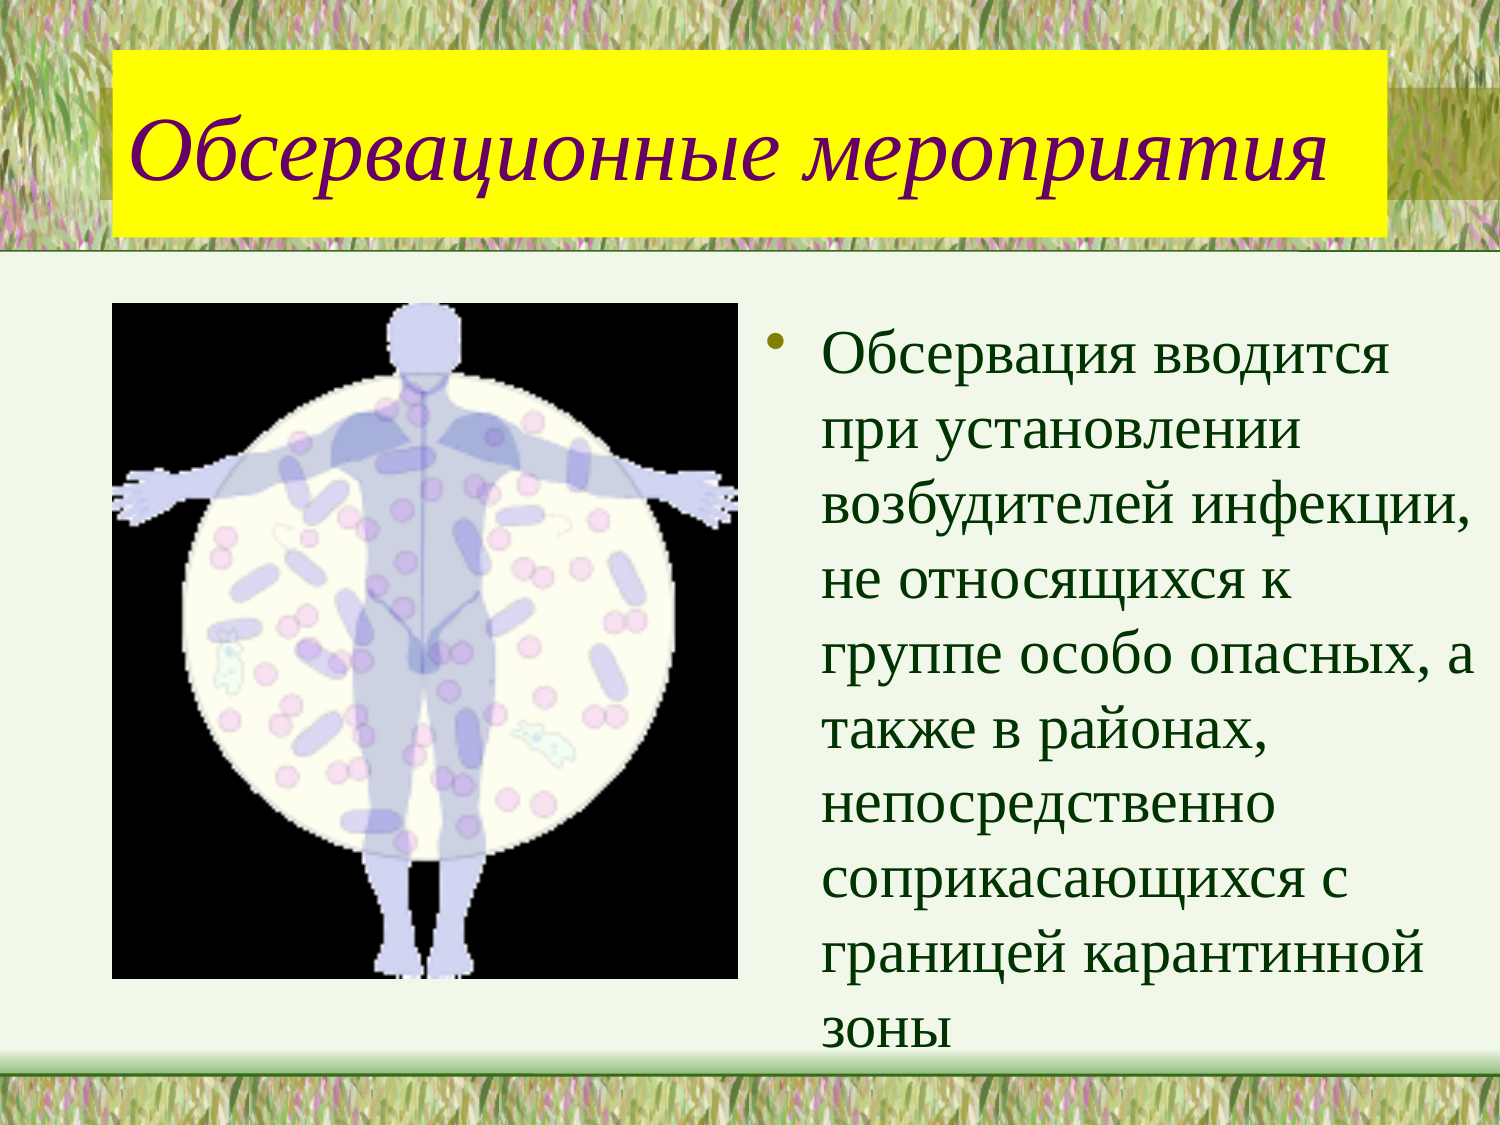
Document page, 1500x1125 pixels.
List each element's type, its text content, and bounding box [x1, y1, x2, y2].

picture [0, 1077, 1500, 1125]
picture [0, 0, 1500, 250]
title Обсервационные мероприятия [112, 50, 1388, 238]
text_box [112, 303, 738, 979]
list Обсервация вводится при установлении возбудителей инфекции, не относящихся к группе особо опасных, а также в районах, непосредственно соприкасающихся с границей карантинной зоны [750, 303, 1500, 1050]
